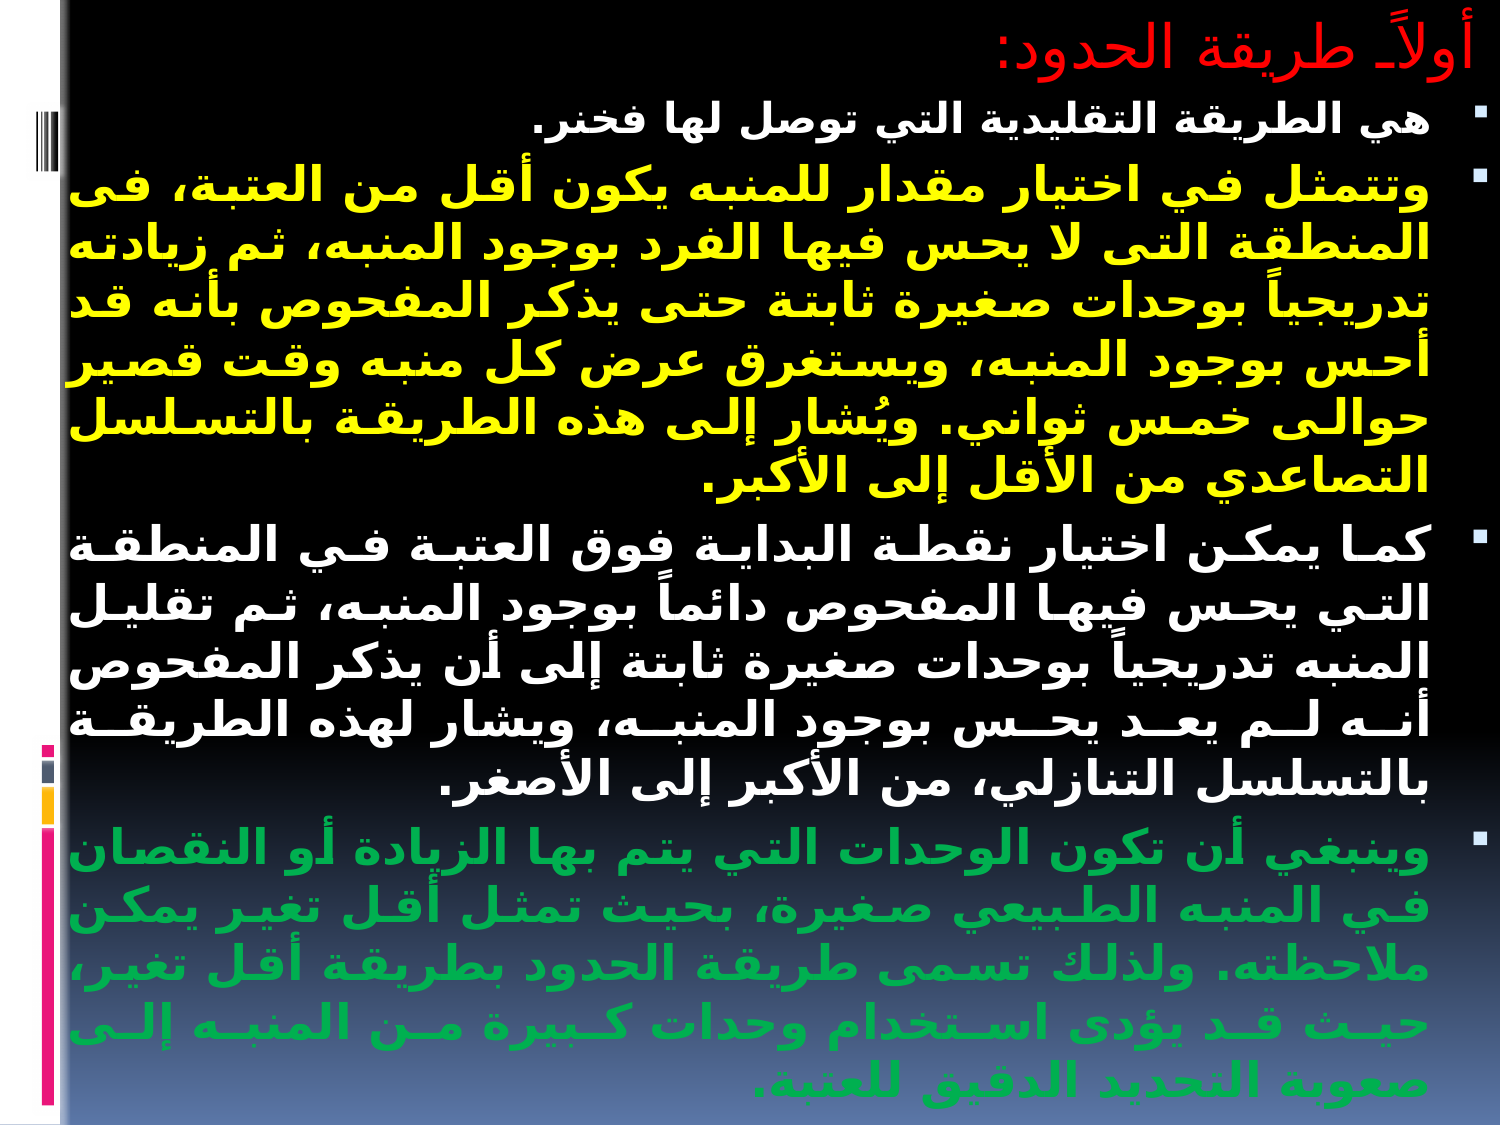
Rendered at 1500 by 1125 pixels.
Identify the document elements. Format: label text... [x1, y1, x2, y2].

list أولاًـ طريقة الحدود: هي الطريقة التقليدية التي توصل لها فخنر. وتتمثل في اختيار مقدار للمنبه يكون أقل من العتبة، فى المنطقة التى لا يحس فيها الفرد بوجود المنبه، ثم زيادته تدريجياً بوحدات صغيرة ثابتة حتى يذكر المفحوص بأنه قد أحس بوجود المنبه، ويستغرق عرض كل منبه وقت قصير حوالى خمس ثواني. ويُشار إلى هذه الطريقة بالتسلسل التصاعدي من الأقل إلى الأكبر. كما يمكن اختيار نقطة البداية فوق العتبة في المنطقة التي يحس فيها المفحوص دائماً بوجود المنبه، ثم تقليل المنبه تدريجياً بوحدات صغيرة ثابتة إلى أن يذكر المفحوص أنه لم يعد يحس بوجود المنبه، ويشار لهذه الطريقة بالتسلسل التنازلي، من الأكبر إلى الأصغر. وينبغي أن تكون الوحدات التي يتم بها الزيادة أو النقصان في المنبه الطبيعي صغيرة، بحيث تمثل أقل تغير يمكن ملاحظته. ولذلك تسمى طريقة الحدود بطريقة أقل تغير، حيث قد يؤدى استخدام وحدات كبيرة من المنبه إلى صعوبة التحديد الدقيق للعتبة. [53, 0, 1500, 1125]
